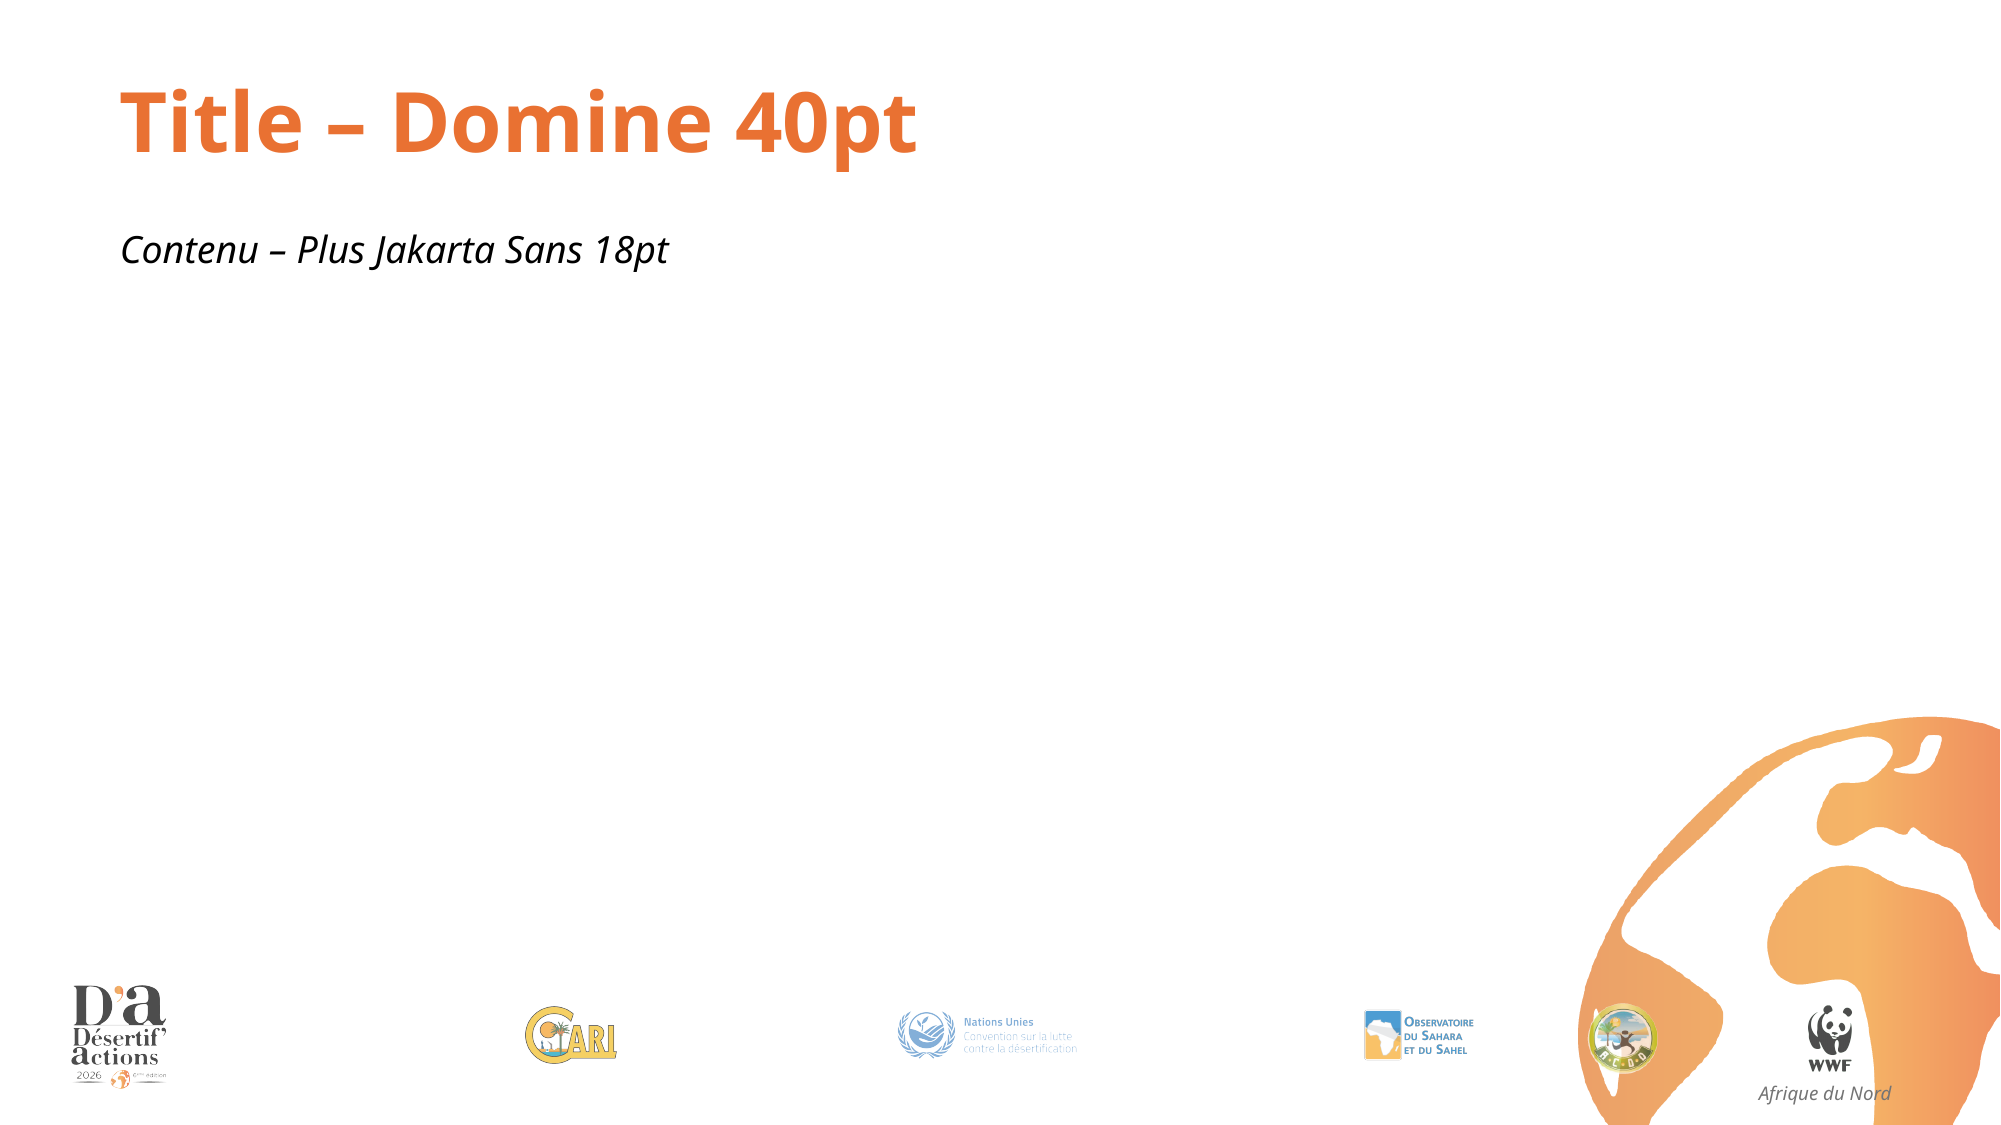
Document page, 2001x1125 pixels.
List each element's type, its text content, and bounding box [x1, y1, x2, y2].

text_box Contenu – Plus Jakarta Sans 18pt [105, 218, 1193, 279]
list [1578, 716, 2000, 1125]
picture [1586, 1002, 1659, 1074]
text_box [525, 1002, 1475, 1068]
picture [61, 979, 176, 1095]
text_box Title – Domine 40pt [104, 61, 1196, 177]
picture [1770, 1004, 1889, 1072]
